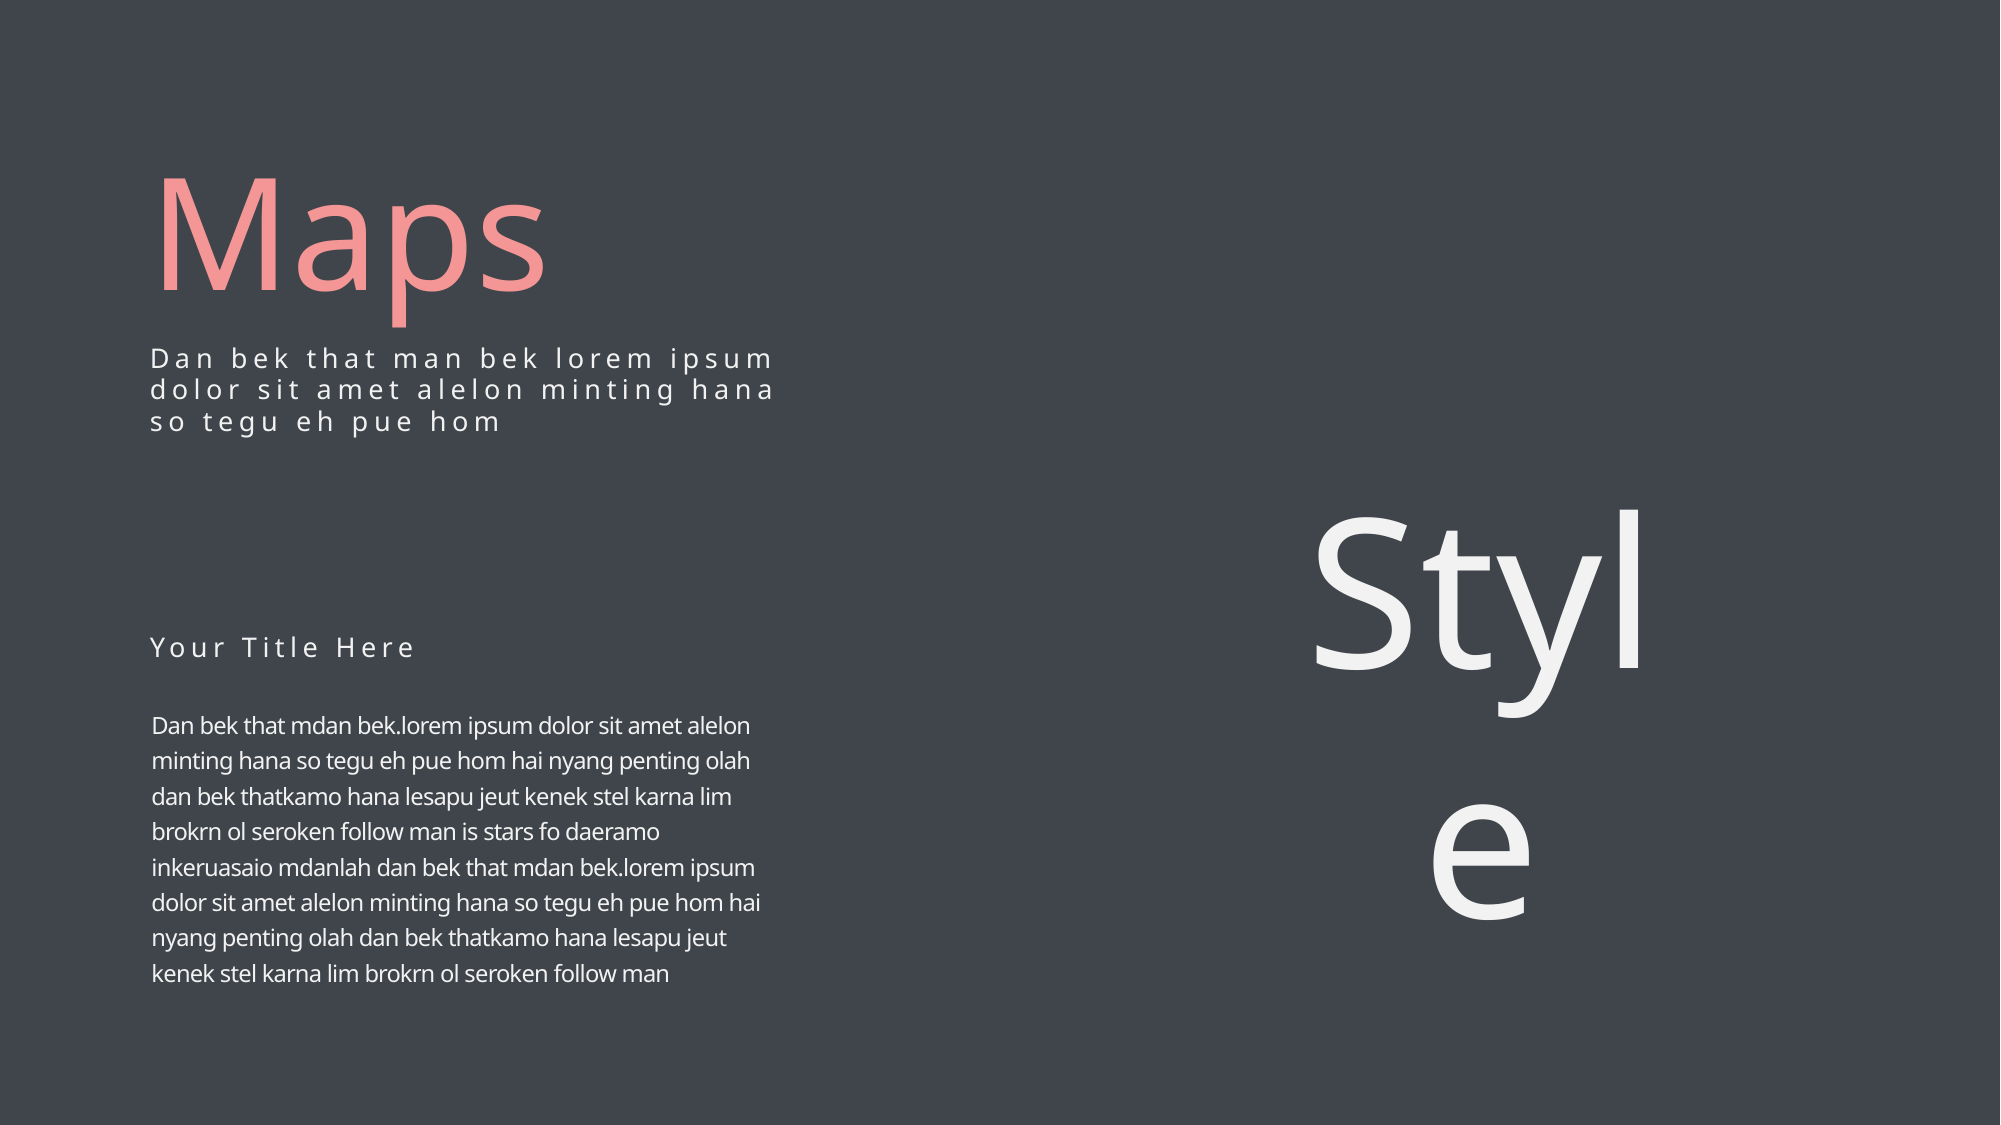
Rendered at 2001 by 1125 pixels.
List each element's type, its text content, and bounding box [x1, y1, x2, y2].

text_box Maps [145, 130, 807, 327]
text_box Your Title Here [145, 626, 451, 668]
text_box Dan bek that mdan bek.lorem ipsum dolor sit amet alelon minting hana so tegu eh pue hom hai nyang penting olah dan bek thatkamo hana lesapu jeut kenek stel karna lim brokrn ol seroken follow man is stars fo daeramo inkeruasaio mdanlah dan bek that mdan bek.lorem ipsum dolor sit amet alelon minting hana so tegu eh pue hom hai nyang penting olah dan bek thatkamo hana lesapu jeut kenek stel karna lim brokrn ol seroken follow man [136, 696, 786, 995]
text_box Dan bek that man bek lorem ipsum dolor sit amet alelon minting hana so tegu eh pue hom [145, 338, 807, 441]
picture [961, 0, 2000, 1125]
